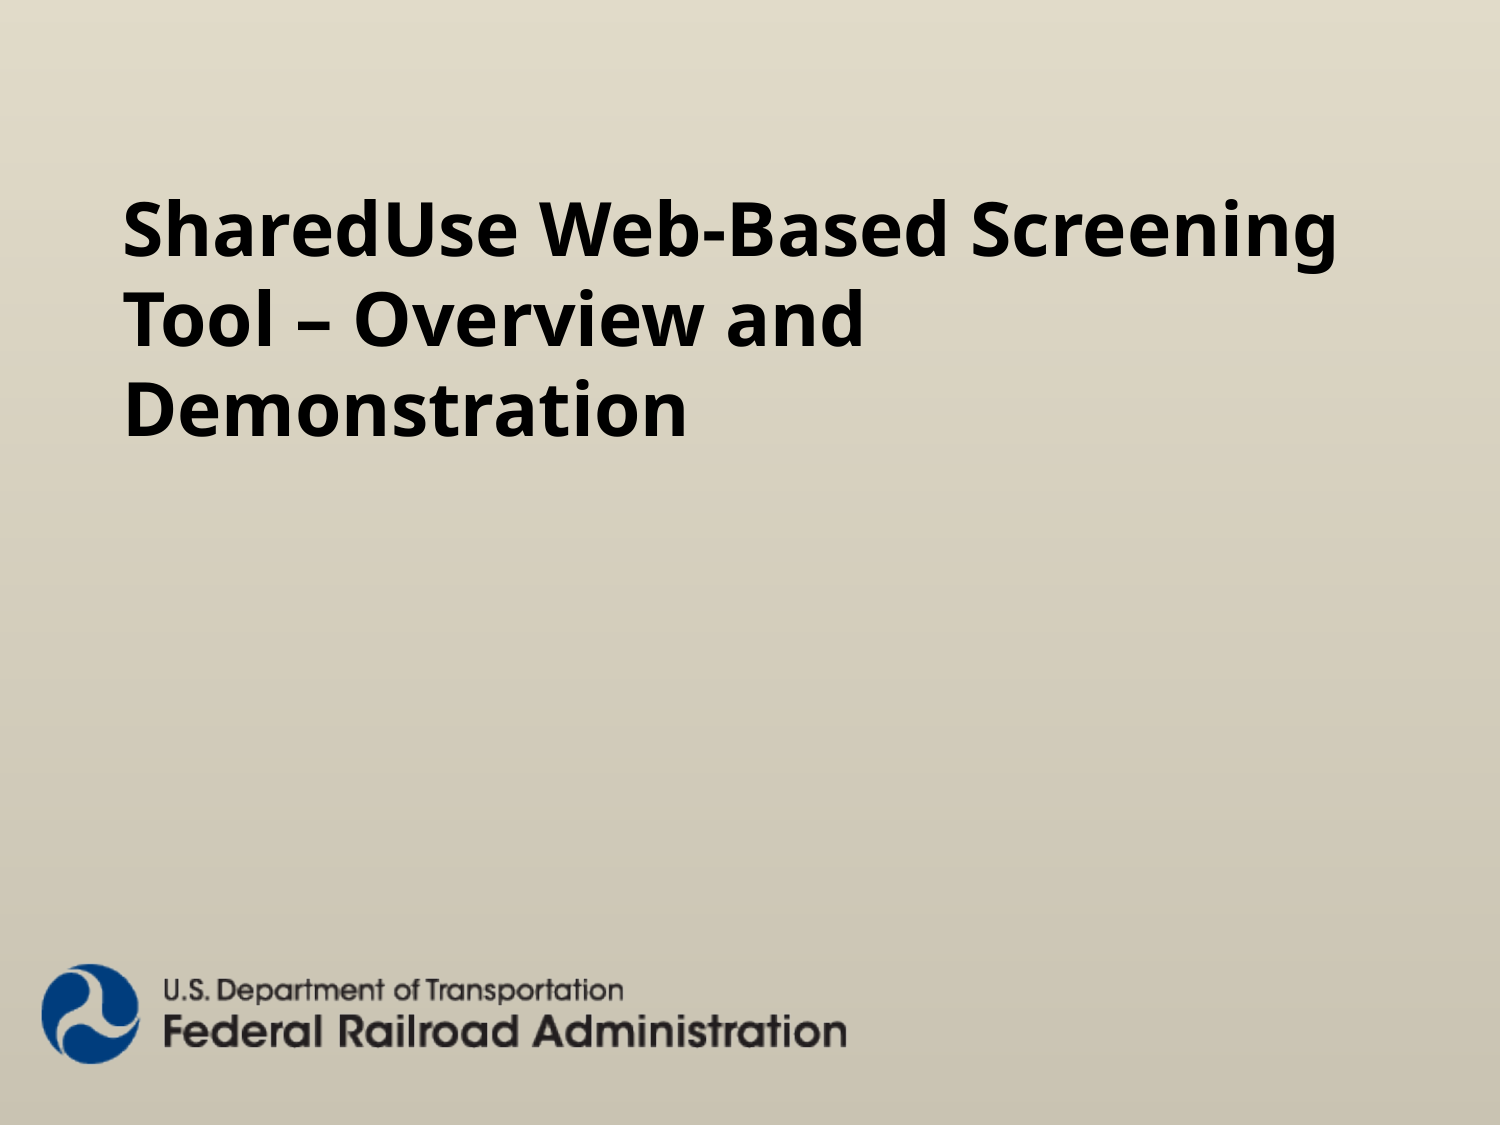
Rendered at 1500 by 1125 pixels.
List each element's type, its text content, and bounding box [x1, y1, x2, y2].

text_box SharedUse Web-Based Screening Tool – Overview and Demonstration [107, 94, 1396, 460]
picture [0, 954, 849, 1067]
